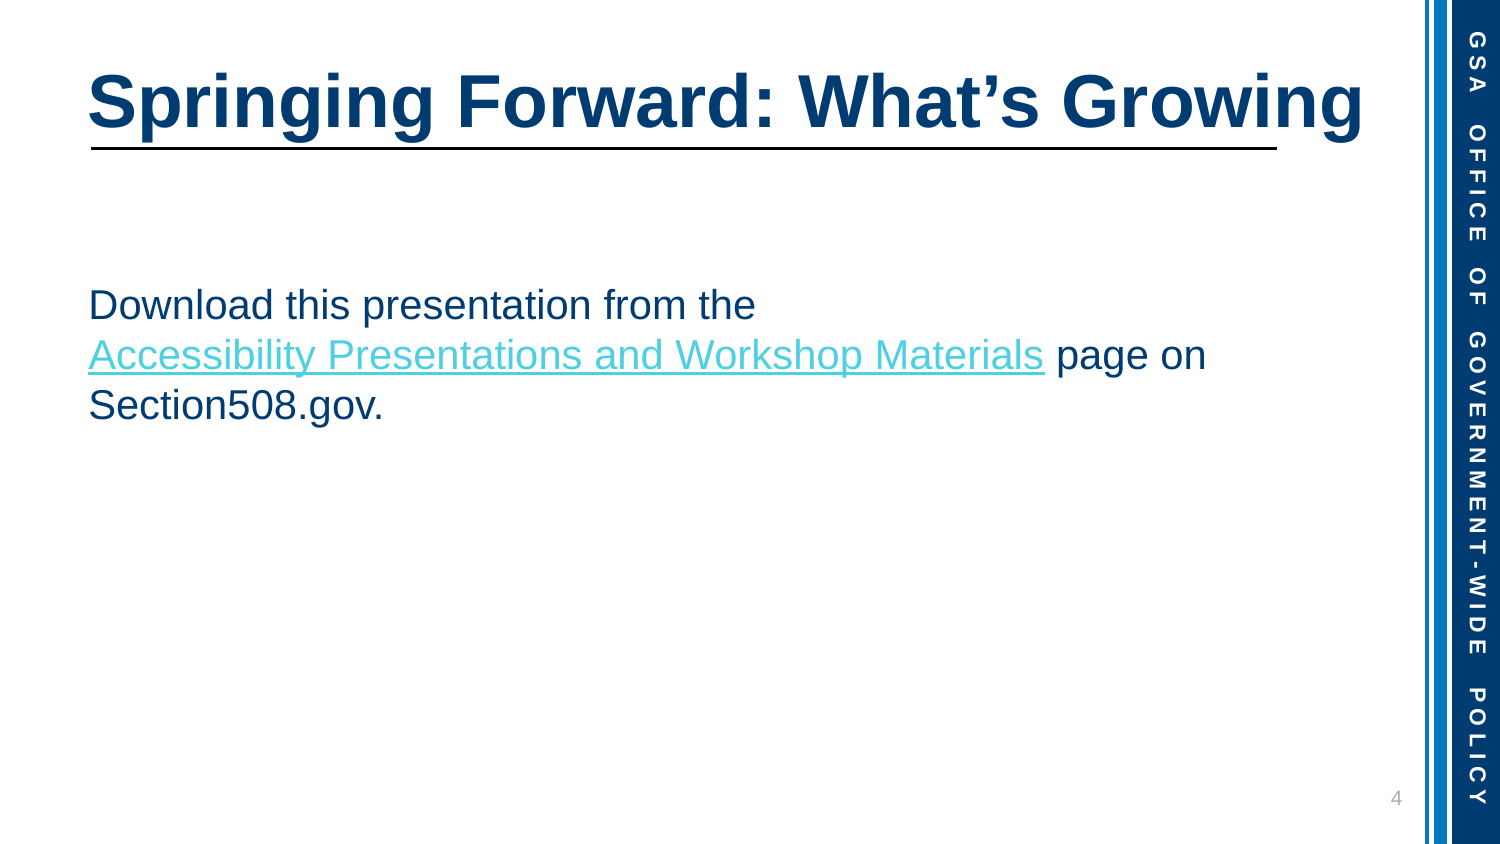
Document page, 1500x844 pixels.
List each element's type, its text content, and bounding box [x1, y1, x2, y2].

title Springing Forward: What’s Growing [72, 12, 1390, 158]
slide_number 4 [1327, 764, 1418, 830]
list Download this presentation from the Accessibility Presentations and Workshop Materials page on Section508.gov. [58, 263, 1314, 544]
